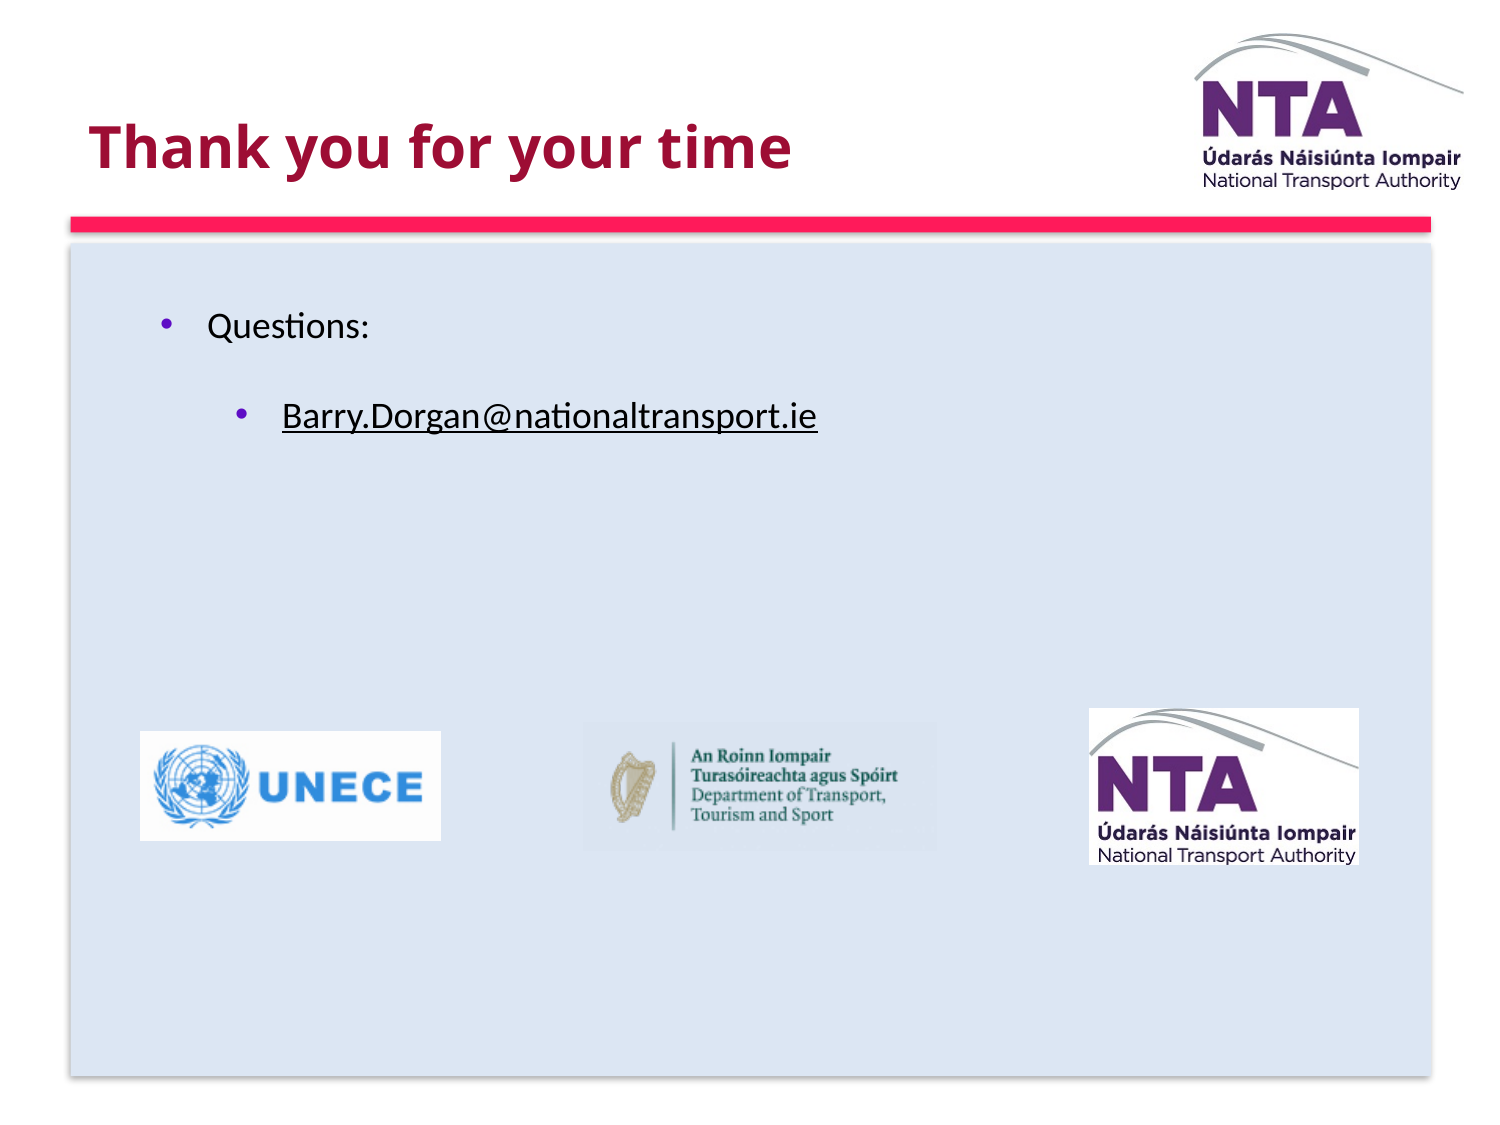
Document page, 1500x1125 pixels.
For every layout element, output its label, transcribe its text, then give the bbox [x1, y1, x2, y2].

picture [1089, 707, 1360, 865]
picture [1194, 32, 1464, 190]
text_box [70, 216, 1432, 233]
picture [140, 731, 441, 842]
picture [583, 721, 937, 851]
text_box Thank you for your time [74, 102, 1189, 188]
text_box Questions: Barry.Dorgan@nationaltransport.ie [70, 253, 1431, 568]
text_box [70, 243, 1432, 1077]
